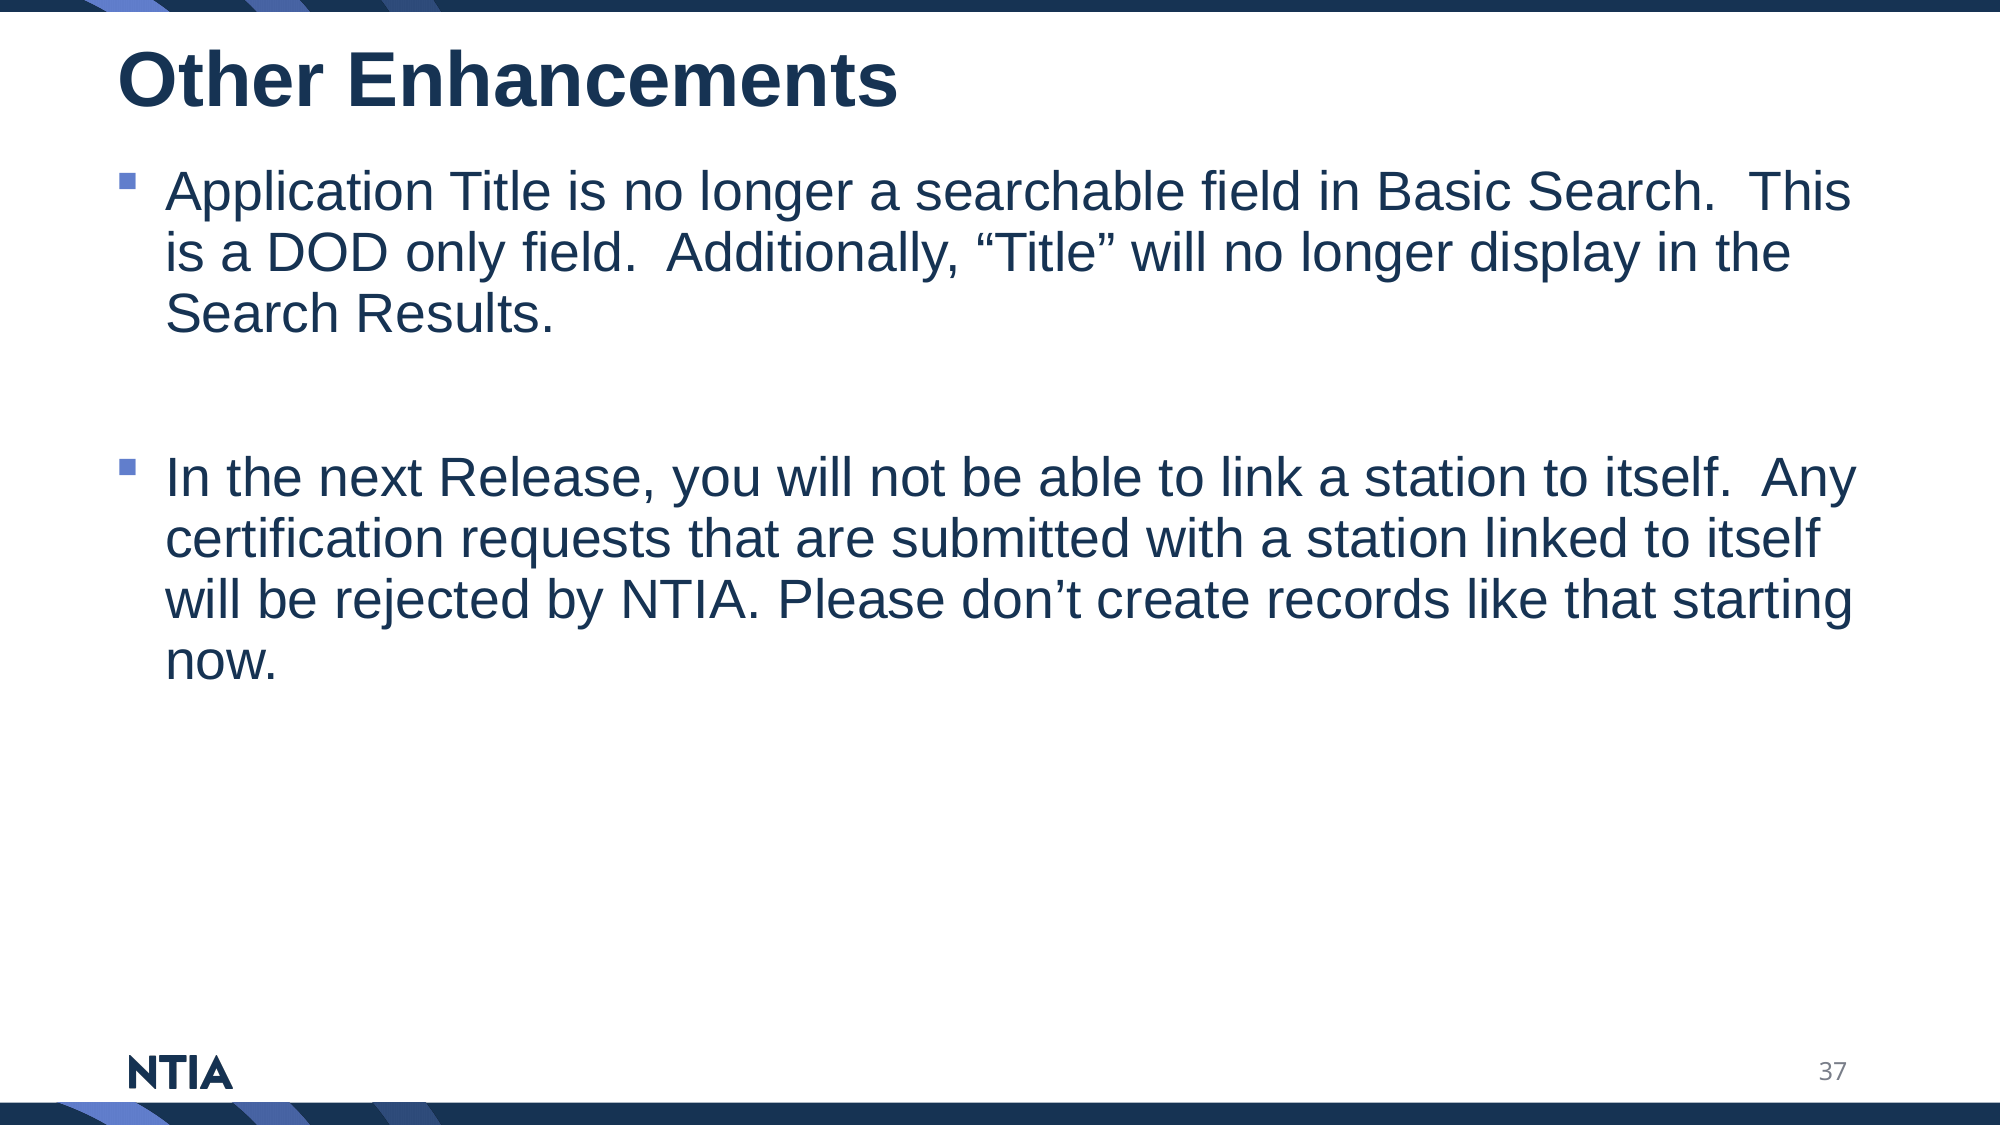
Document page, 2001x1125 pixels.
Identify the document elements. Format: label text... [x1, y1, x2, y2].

picture [0, 0, 471, 12]
picture [0, 1102, 471, 1125]
picture [129, 1055, 233, 1089]
list Application Title is no longer a searchable field in Basic Search. This is a DOD only field. Additionally, “Title” will no longer display in the Search Results. In the next Release, you will not be able to link a station to itself. Any certification requests that are submitted with a station linked to itself will be rejected by NTIA. Please don’t create records like that starting now. [99, 152, 1879, 1029]
title Other Enhancements [99, 14, 938, 139]
slide_number 37 [1412, 1042, 1863, 1103]
